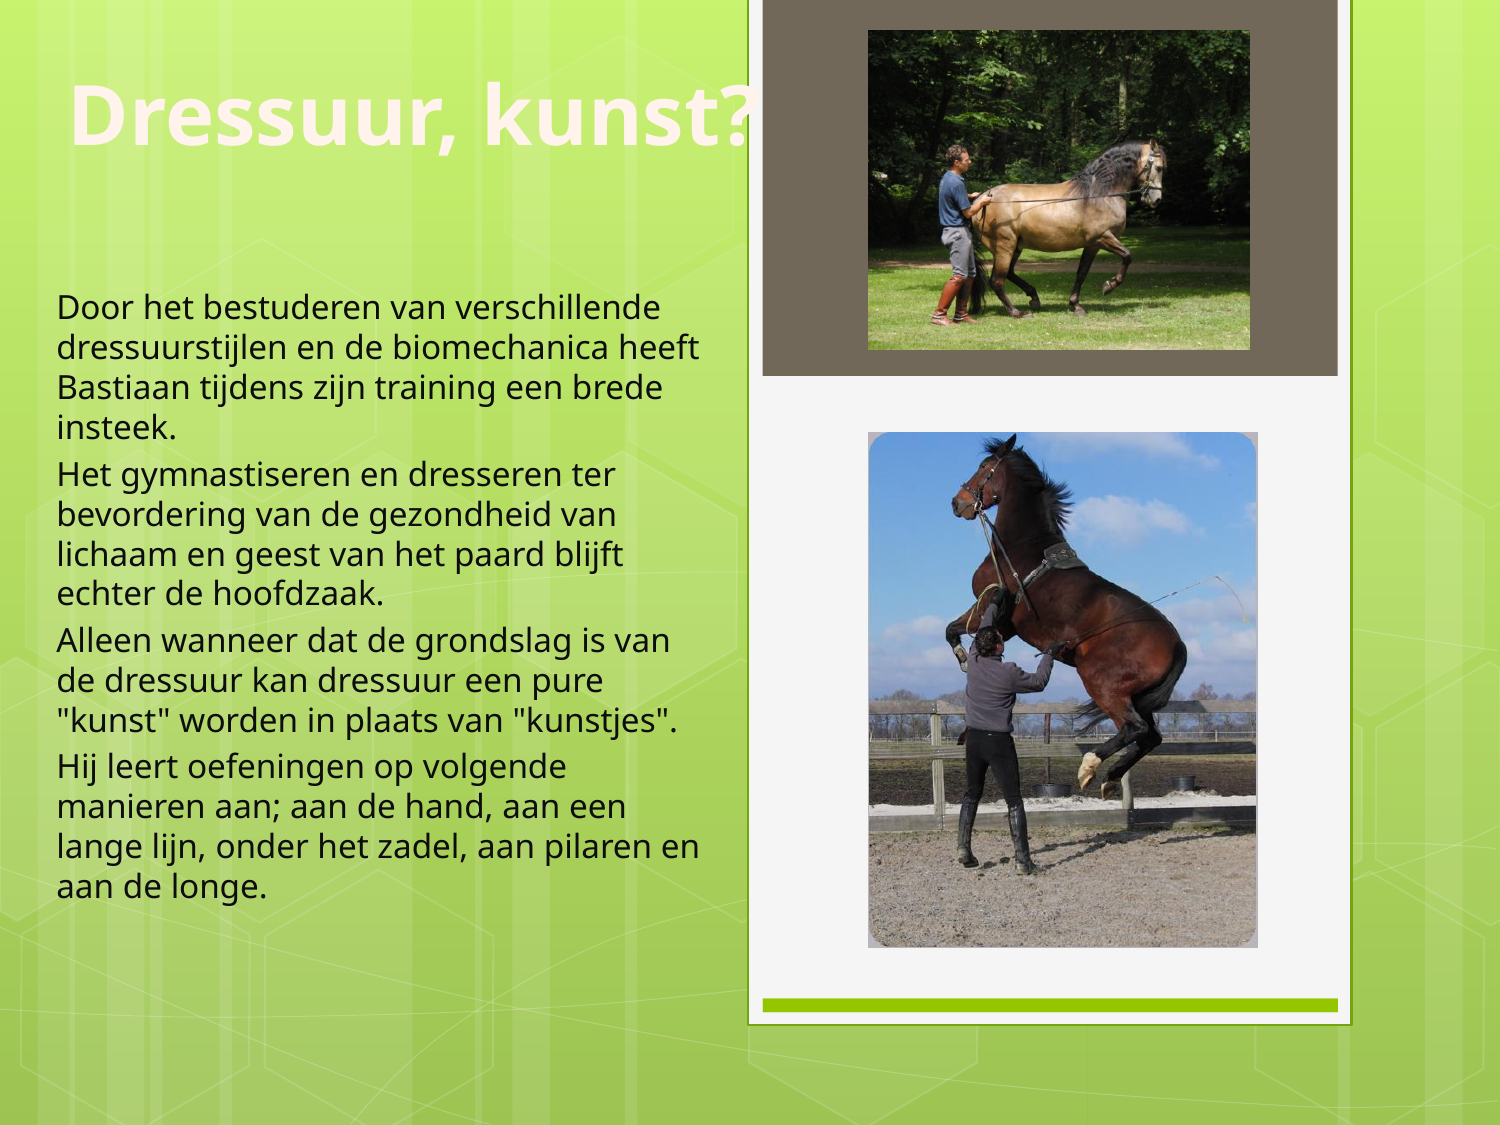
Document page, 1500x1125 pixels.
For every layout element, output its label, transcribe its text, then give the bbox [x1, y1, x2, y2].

picture [867, 30, 1250, 351]
subtitle Door het bestuderen van verschillende dressuurstijlen en de biomechanica heeft Bastiaan tijdens zijn training een brede insteek. Het gymnastiseren en dresseren ter bevordering van de gezondheid van lichaam en geest van het paard blijft echter de hoofdzaak. Alleen wanneer dat de grondslag is van de dressuur kan dressuur een pure "kunst" worden in plaats van "kunstjes". Hij leert oefeningen op volgende manieren aan; aan de hand, aan een lange lijn, onder het zadel, aan pilaren en aan de longe. [41, 278, 727, 929]
picture [867, 432, 1259, 949]
text_box Dressuur, kunst? [53, 54, 803, 170]
